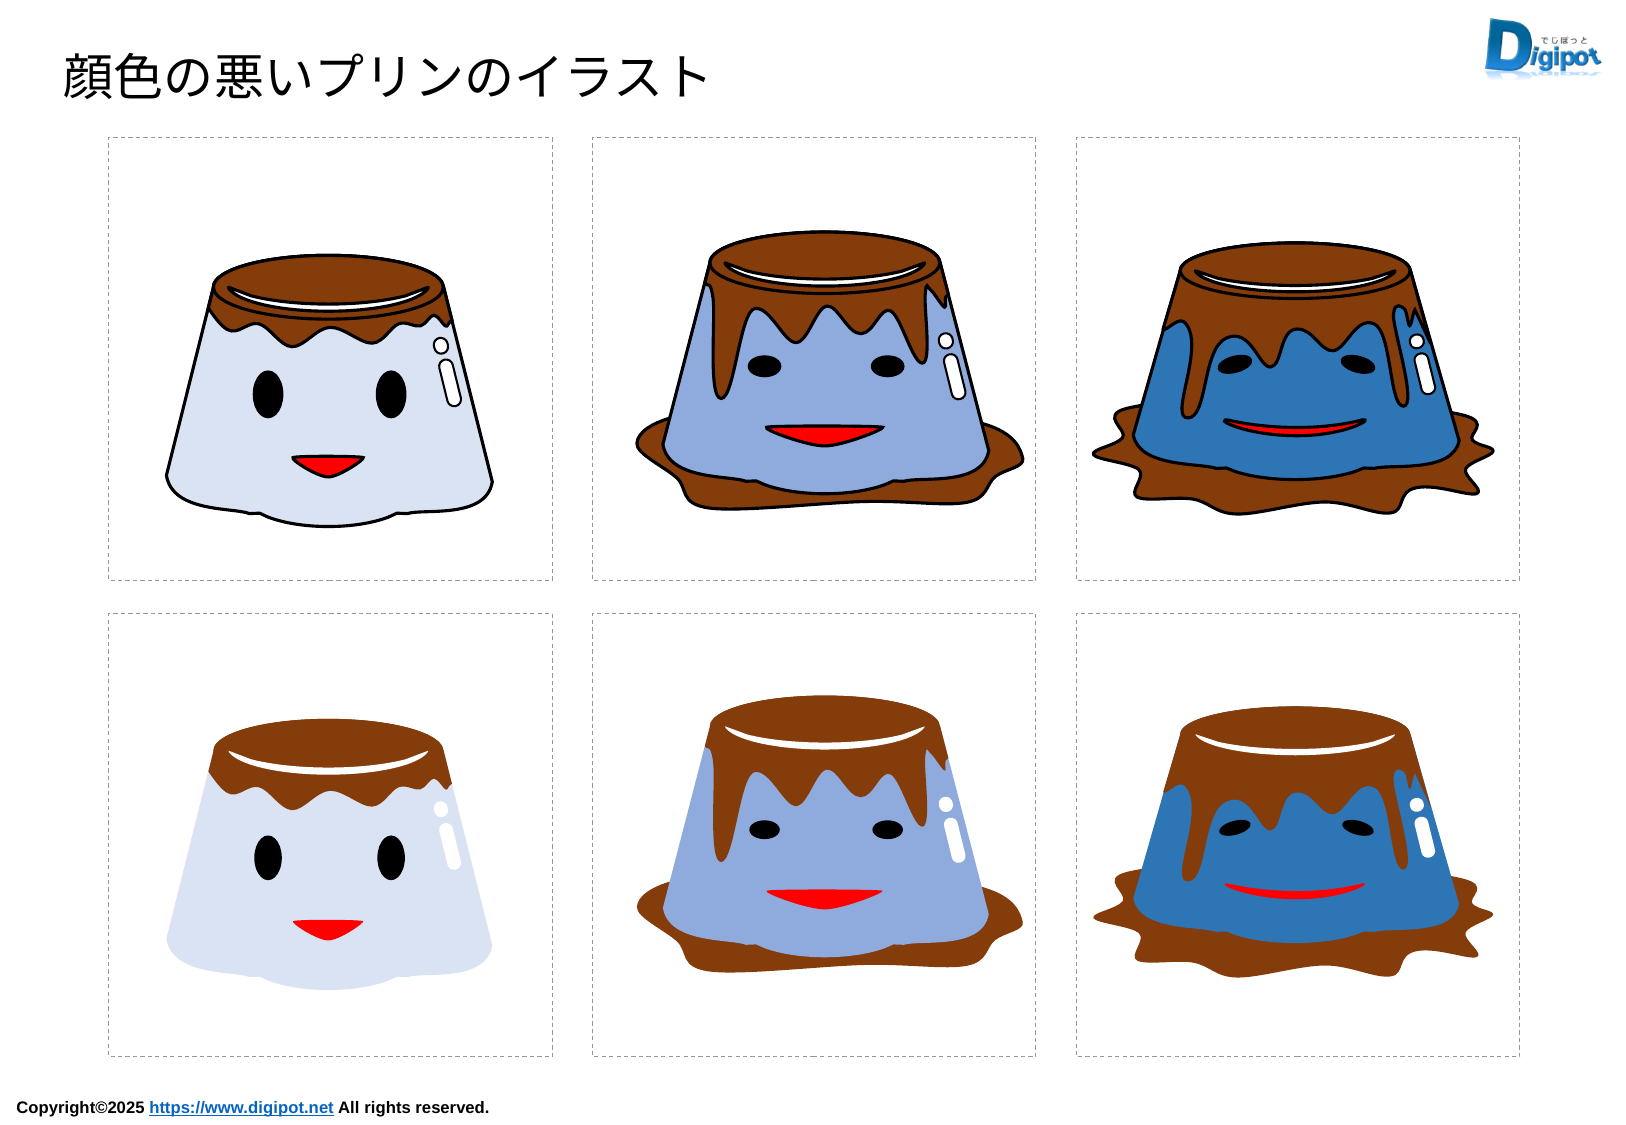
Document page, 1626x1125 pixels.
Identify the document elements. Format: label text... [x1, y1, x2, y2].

text_box 顔色の悪いプリンのイラスト [49, 38, 728, 113]
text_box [166, 255, 493, 527]
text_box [636, 695, 1023, 973]
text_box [166, 718, 493, 990]
picture [1485, 18, 1602, 82]
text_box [1093, 706, 1494, 978]
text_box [1093, 242, 1494, 515]
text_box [636, 231, 1023, 510]
